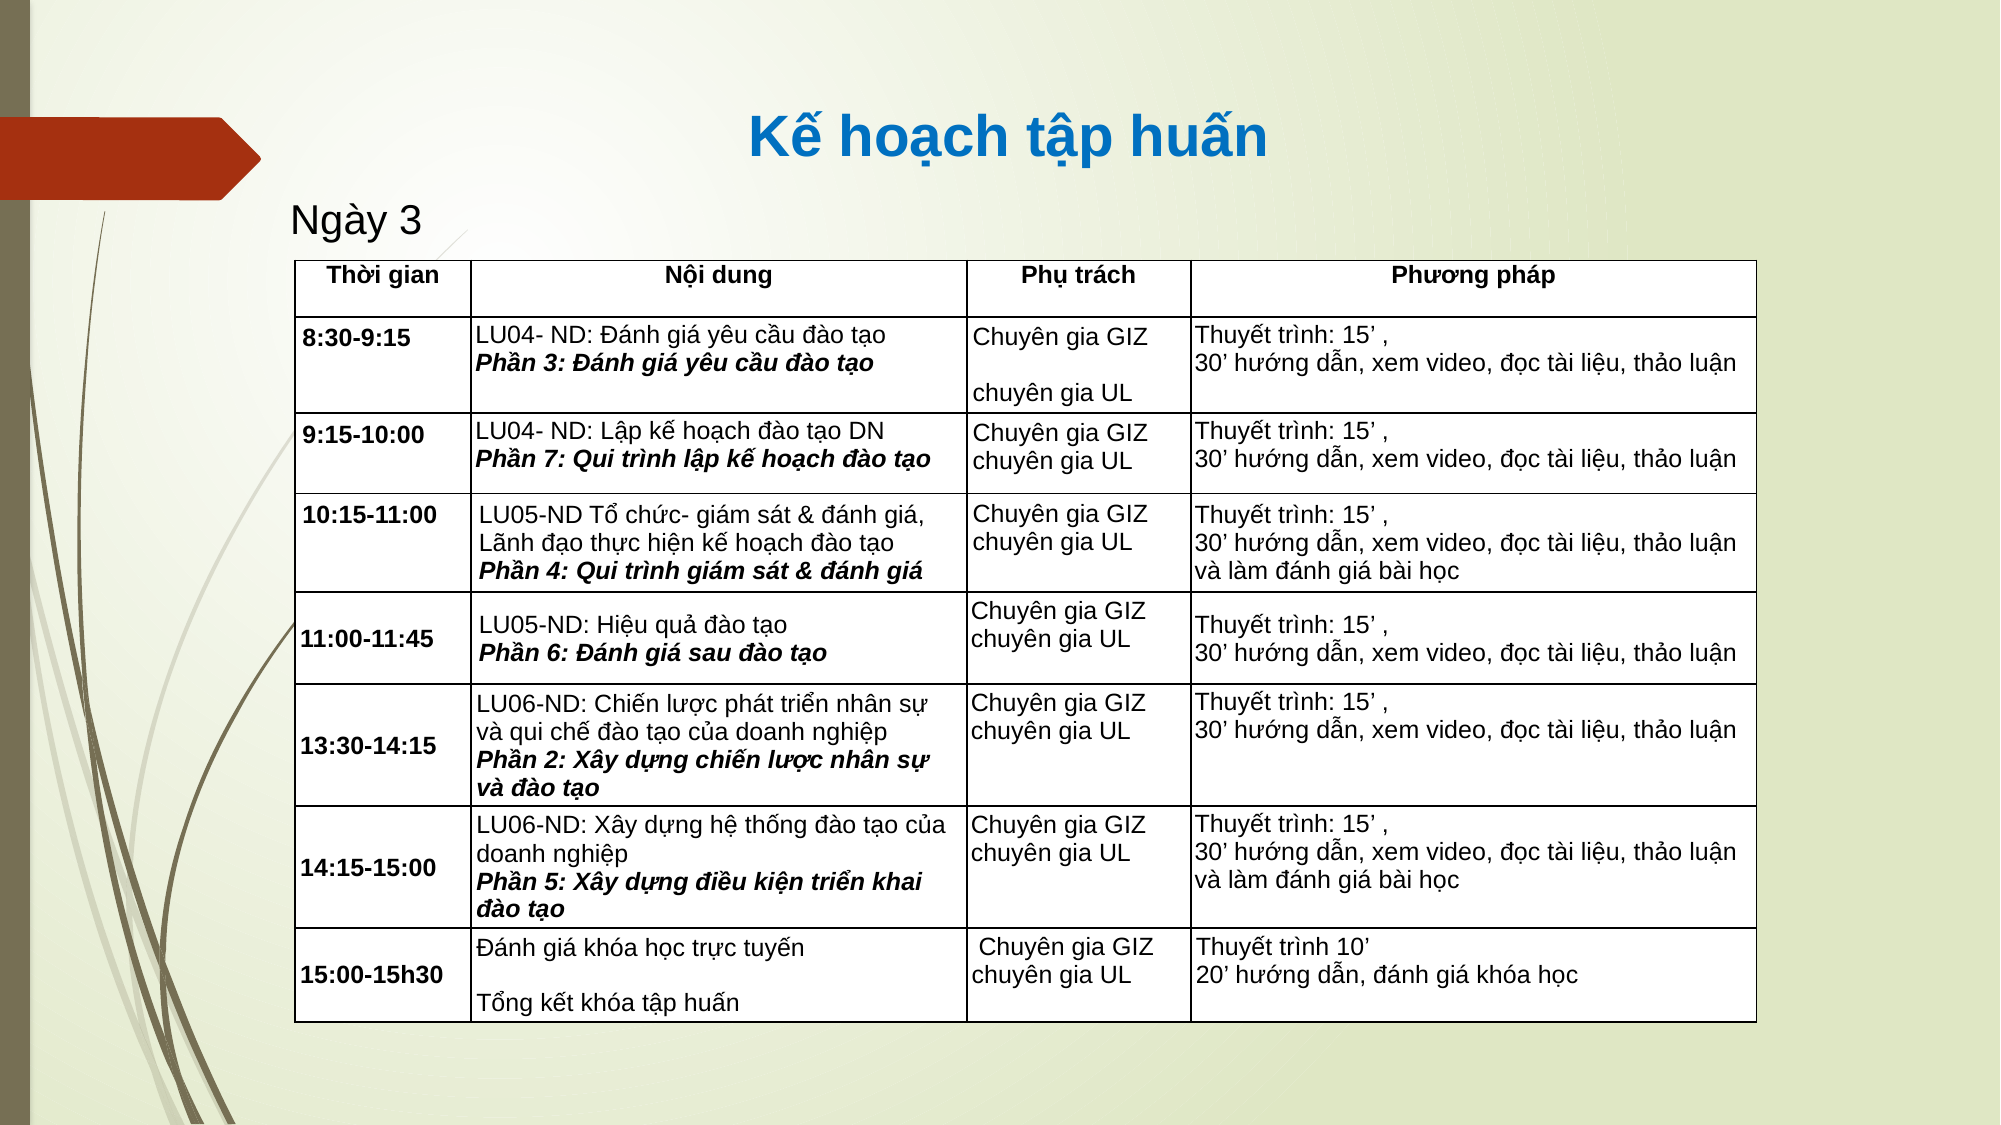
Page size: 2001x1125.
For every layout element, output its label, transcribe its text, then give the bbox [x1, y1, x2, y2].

table_cell 14:15-15:00 [296, 807, 470, 927]
table_header Thời gian [296, 261, 470, 316]
table_cell Chuyên gia GIZ chuyên gia UL [968, 318, 1190, 412]
table_cell Thuyết trình: 15’ , 30’ hướng dẫn, xem video, đọc tài liệu, thảo luận [1192, 414, 1756, 493]
table_header Phụ trách [968, 261, 1190, 316]
table_cell Thuyết trình: 15’ , 30’ hướng dẫn, xem video, đọc tài liệu, thảo luận và làm đánh giá bài học [1192, 807, 1756, 927]
text_box Ngày 3 [275, 185, 586, 251]
table_cell Chuyên gia GIZ chuyên gia UL [968, 414, 1190, 493]
table_cell LU05-ND Tổ chức- giám sát & đánh giá, Lãnh đạo thực hiện kế hoạch đào tạo Phần 4: Qui trình giám sát & đánh giá [472, 494, 966, 591]
table_cell 9:15-10:00 [296, 414, 470, 493]
table_cell 13:30-14:15 [296, 685, 470, 805]
table_header Phương pháp [1192, 261, 1756, 316]
table_cell Thuyết trình: 15’ , 30’ hướng dẫn, xem video, đọc tài liệu, thảo luận [1192, 318, 1756, 412]
table_header Nội dung [472, 261, 966, 316]
table_cell 10:15-11:00 [296, 494, 470, 591]
table_cell LU06-ND: Chiến lược phát triển nhân sự và qui chế đào tạo của doanh nghiệp Phần 2: Xây dựng chiến lược nhân sự và đào tạo [472, 685, 966, 805]
table_cell 15:00-15h30 [296, 929, 470, 1021]
table_cell LU05-ND: Hiệu quả đào tạo Phần 6: Đánh giá sau đào tạo [472, 593, 966, 683]
table_cell Chuyên gia GIZ chuyên gia UL [968, 929, 1190, 1021]
table_cell 8:30-9:15 [296, 318, 470, 412]
table_cell Thuyết trình: 15’ , 30’ hướng dẫn, xem video, đọc tài liệu, thảo luận [1192, 593, 1756, 683]
table_cell LU04- ND: Đánh giá yêu cầu đào tạo Phần 3: Đánh giá yêu cầu đào tạo [472, 318, 966, 412]
table_cell Thuyết trình: 15’ , 30’ hướng dẫn, xem video, đọc tài liệu, thảo luận [1192, 685, 1756, 805]
table_cell Đánh giá khóa học trực tuyến Tổng kết khóa tập huấn [472, 929, 966, 1021]
table_cell Thuyết trình 10’ 20’ hướng dẫn, đánh giá khóa học [1192, 929, 1756, 1021]
table_cell LU04- ND: Lập kế hoạch đào tạo DN Phần 7: Qui trình lập kế hoạch đào tạo [472, 414, 966, 493]
table_cell Chuyên gia GIZ chuyên gia UL [968, 685, 1190, 805]
table_cell Chuyên gia GIZ chuyên gia UL [968, 494, 1190, 591]
table_cell Chuyên gia GIZ chuyên gia UL [968, 807, 1190, 927]
text_box Kế hoạch tập huấn [733, 91, 1319, 176]
table_cell LU06-ND: Xây dựng hệ thống đào tạo của doanh nghiệp Phần 5: Xây dựng điều kiện triển khai đào tạo [472, 807, 966, 927]
table_cell Chuyên gia GIZ chuyên gia UL [968, 593, 1190, 683]
table_cell Thuyết trình: 15’ , 30’ hướng dẫn, xem video, đọc tài liệu, thảo luận và làm đánh giá bài học [1192, 494, 1756, 591]
table_cell 11:00-11:45 [296, 593, 470, 683]
